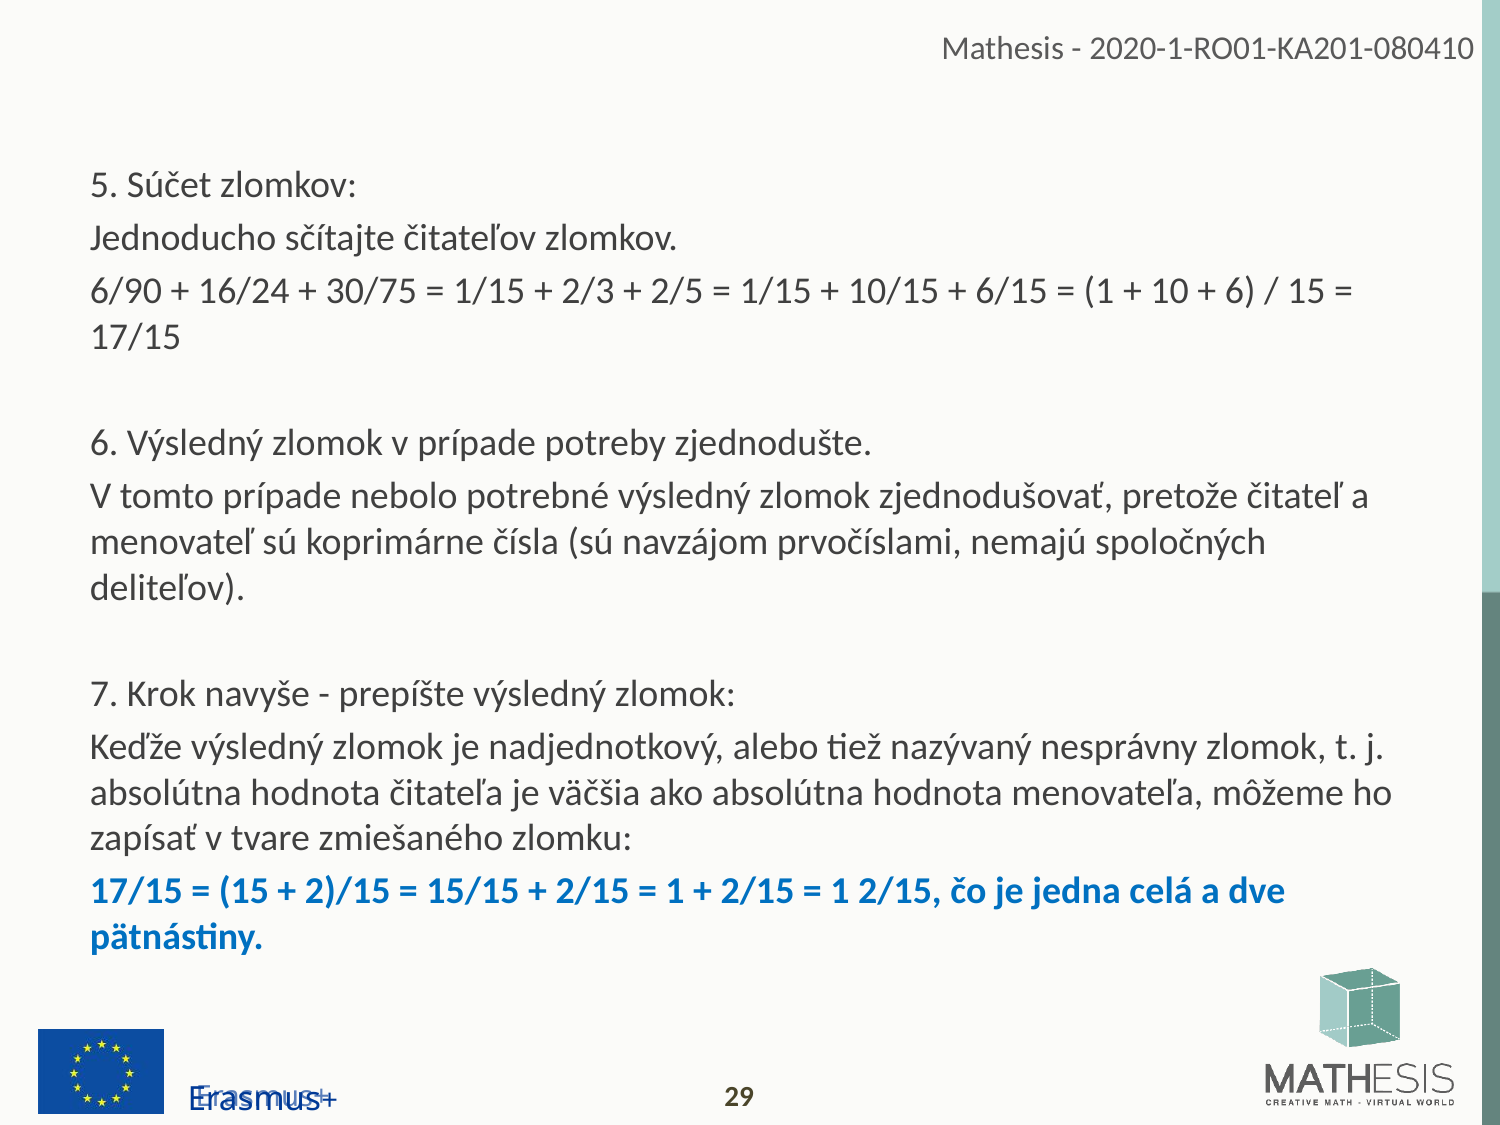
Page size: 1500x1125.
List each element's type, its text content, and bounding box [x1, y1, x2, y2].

list 5. Súčet zlomkov: Jednoducho sčítajte čitateľov zlomkov. 6/90 + 16/24 + 30/75 = 1/15 + 2/3 + 2/5 = 1/15 + 10/15 + 6/15 = (1 + 10 + 6) / 15 = 17/15 6. Výsledný zlomok v prípade potreby zjednodušte. V tomto prípade nebolo potrebné výsledný zlomok zjednodušovať, pretože čitateľ a menovateľ sú koprimárne čísla (sú navzájom prvočíslami, nemajú spoločných deliteľov). 7. Krok navyše - prepíšte výsledný zlomok: Keďže výsledný zlomok je nadjednotkový, alebo tiež nazývaný nesprávny zlomok, t. j. absolútna hodnota čitateľa je väčšia ako absolútna hodnota menovateľa, môžeme ho zapísať v tvare zmiešaného zlomku: 17/15 = (15 + 2)/15 = 15/15 + 2/15 = 1 + 2/15 = 1 2/15, čo je jedna celá a dve pätnástiny. [75, 152, 1425, 966]
picture [38, 1029, 164, 1114]
